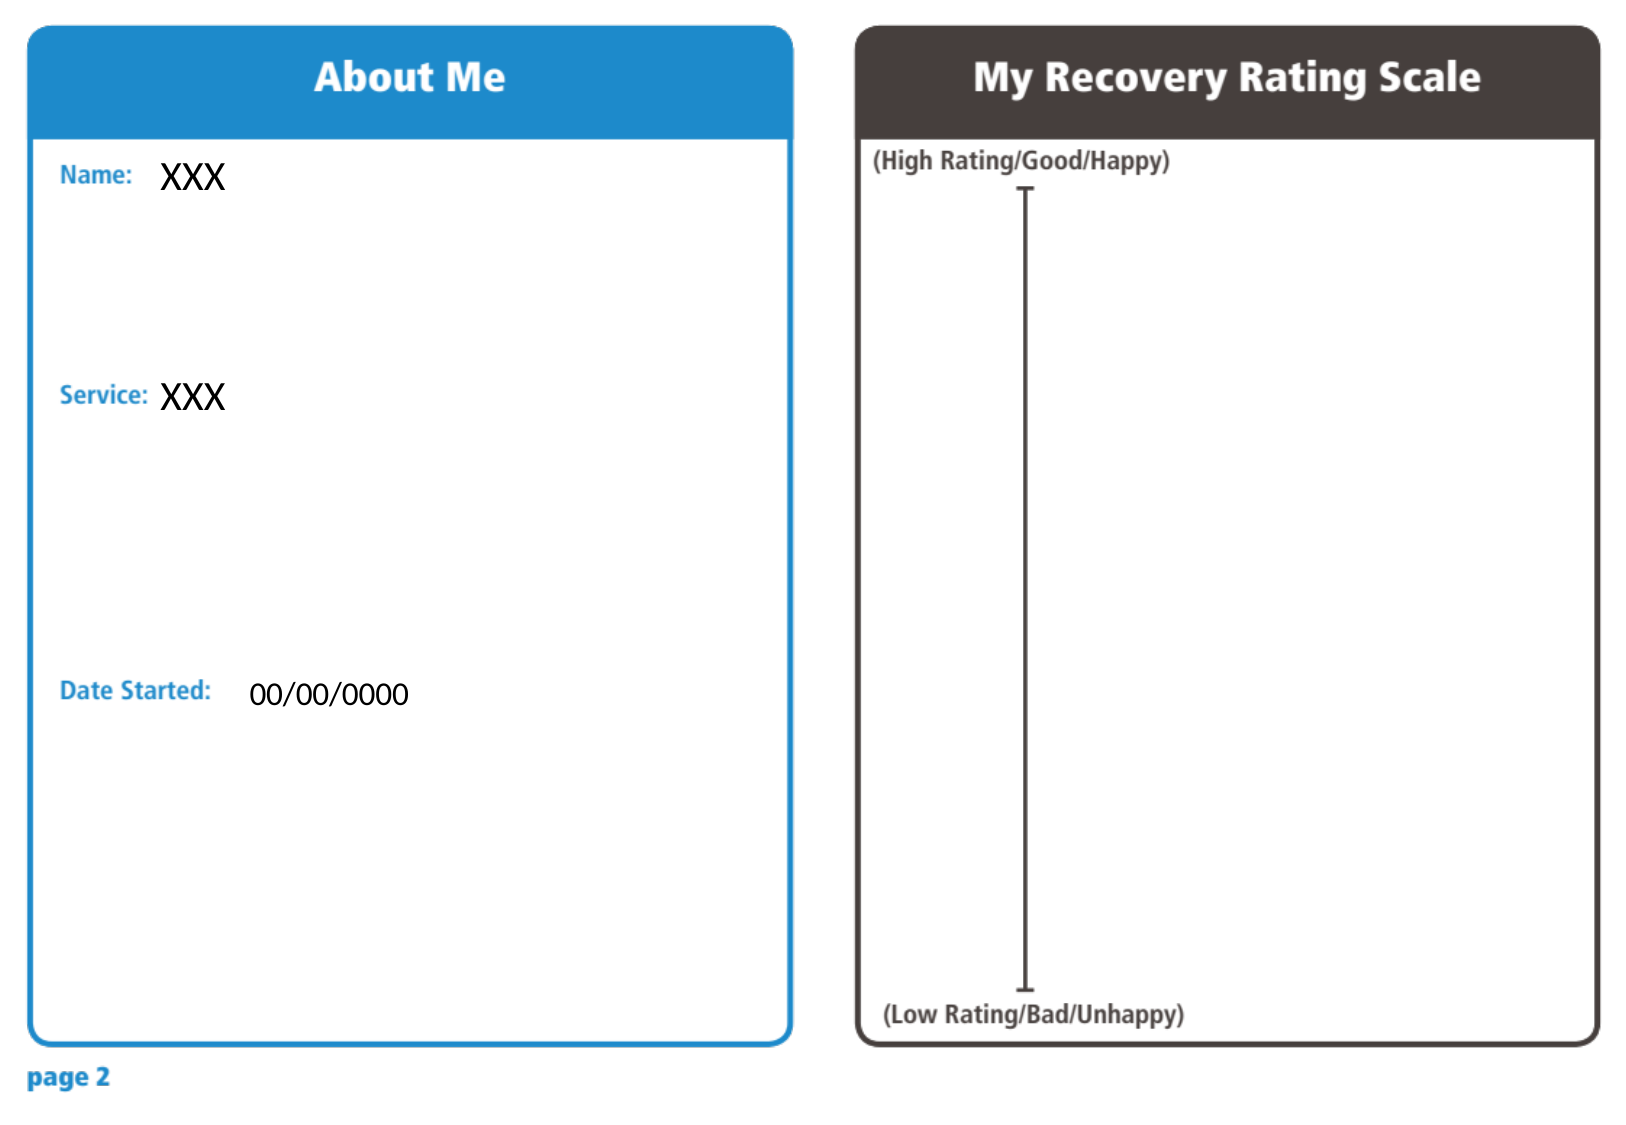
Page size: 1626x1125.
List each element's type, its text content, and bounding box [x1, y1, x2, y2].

text_box 00/00/0000 [234, 664, 424, 720]
text_box XXX [145, 361, 723, 426]
text_box XXX [145, 141, 723, 207]
